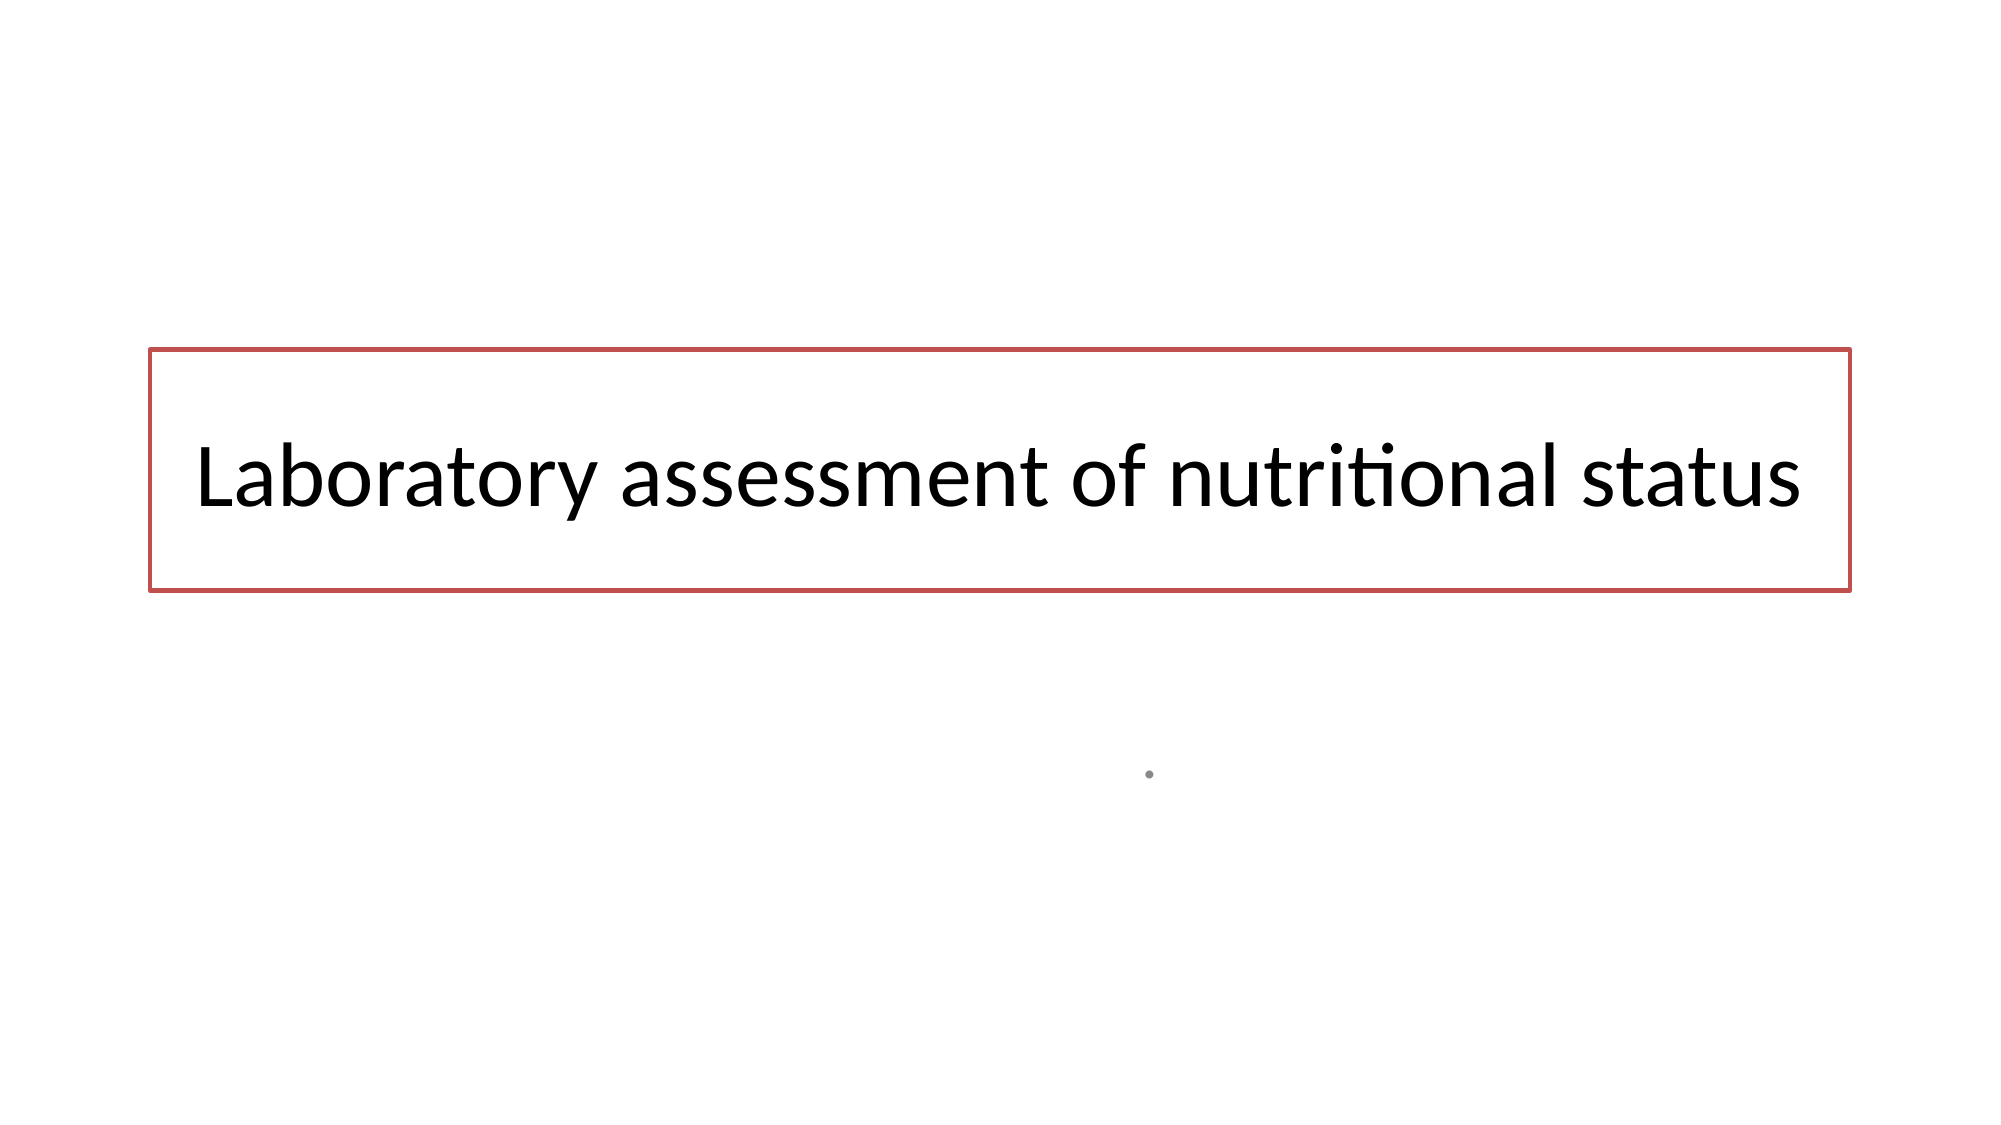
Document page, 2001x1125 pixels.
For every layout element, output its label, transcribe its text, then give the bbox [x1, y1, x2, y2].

title Laboratory assessment of nutritional status [148, 347, 1852, 593]
subtitle . [787, 704, 1512, 962]
